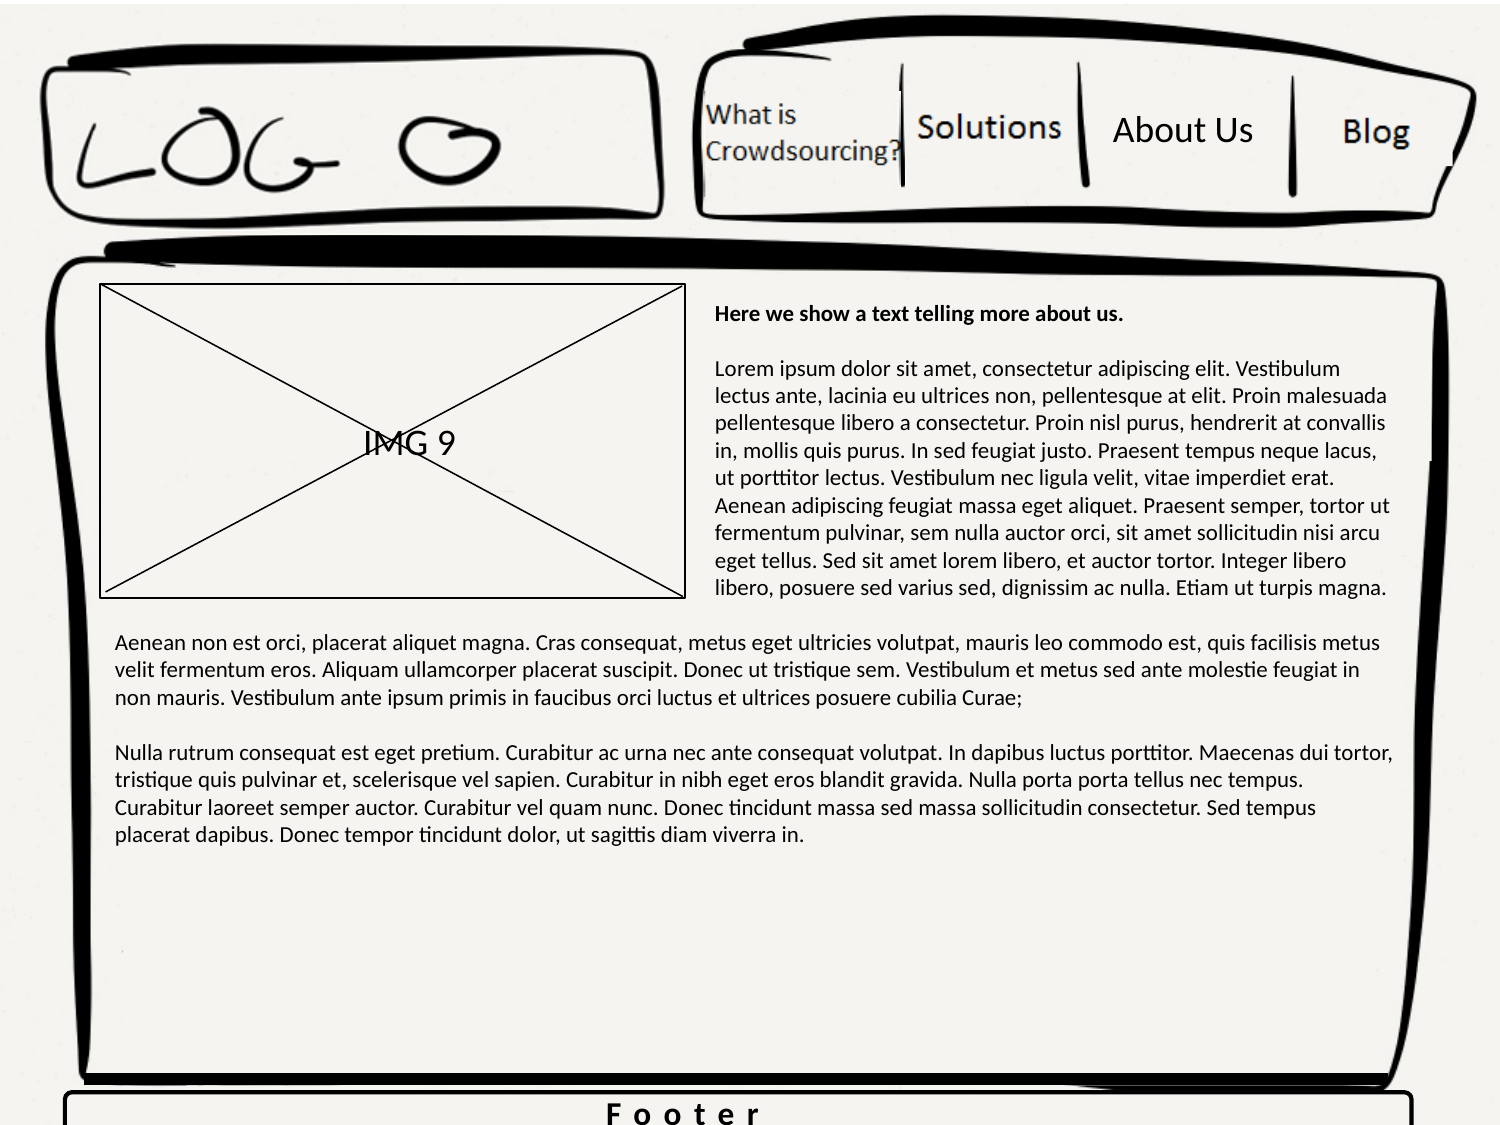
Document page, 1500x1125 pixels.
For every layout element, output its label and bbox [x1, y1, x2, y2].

text_box [105, 285, 683, 593]
picture [0, 4, 1500, 1125]
text_box [100, 283, 684, 290]
